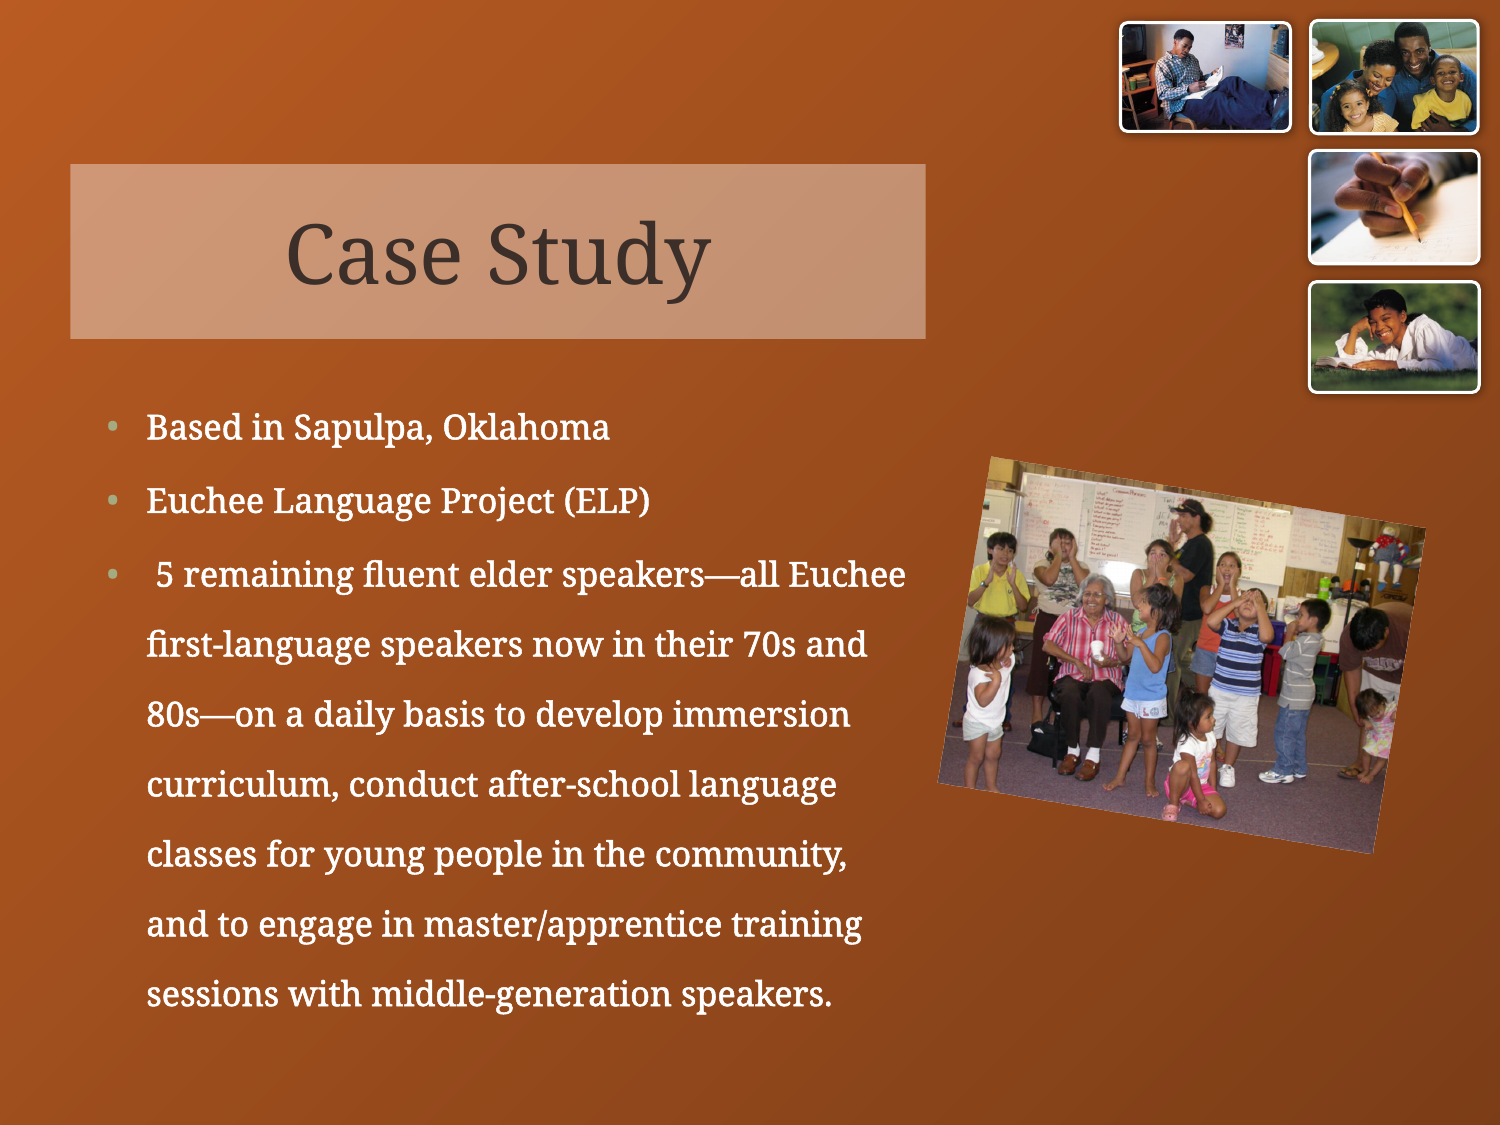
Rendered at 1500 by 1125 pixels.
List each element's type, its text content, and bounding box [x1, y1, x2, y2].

picture [1123, 25, 1288, 129]
title Case Study [70, 164, 926, 339]
picture [1312, 152, 1477, 262]
picture [938, 457, 1426, 854]
list Based in Sapulpa, Oklahoma Euchee Language Project (ELP) 5 remaining fluent elder speakers—all Euchee first-language speakers now in their 70s and 80s—on a daily basis to develop immersion curriculum, conduct after-school language classes for young people in the community, and to engage in master/apprentice training sessions with middle-generation speakers. [75, 368, 926, 1079]
picture [1313, 22, 1476, 132]
picture [1311, 284, 1477, 390]
